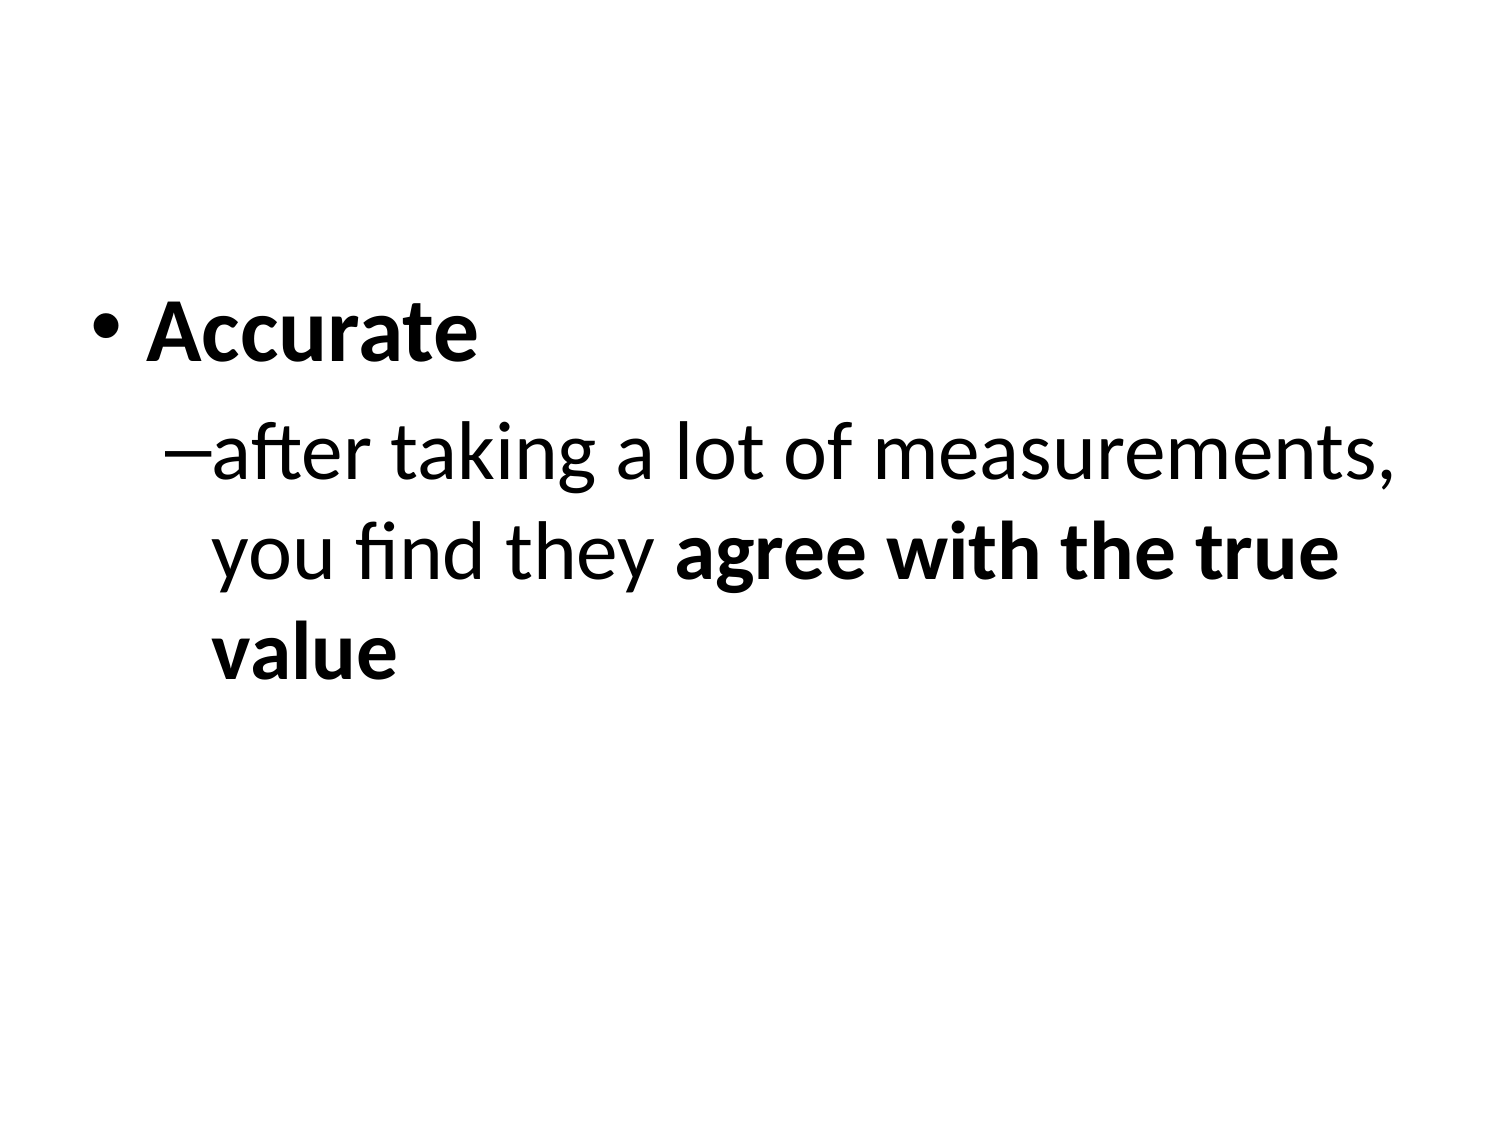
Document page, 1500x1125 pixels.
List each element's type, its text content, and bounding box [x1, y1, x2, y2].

list Accurate after taking a lot of measurements, you find they agree with the true value [75, 262, 1425, 1005]
